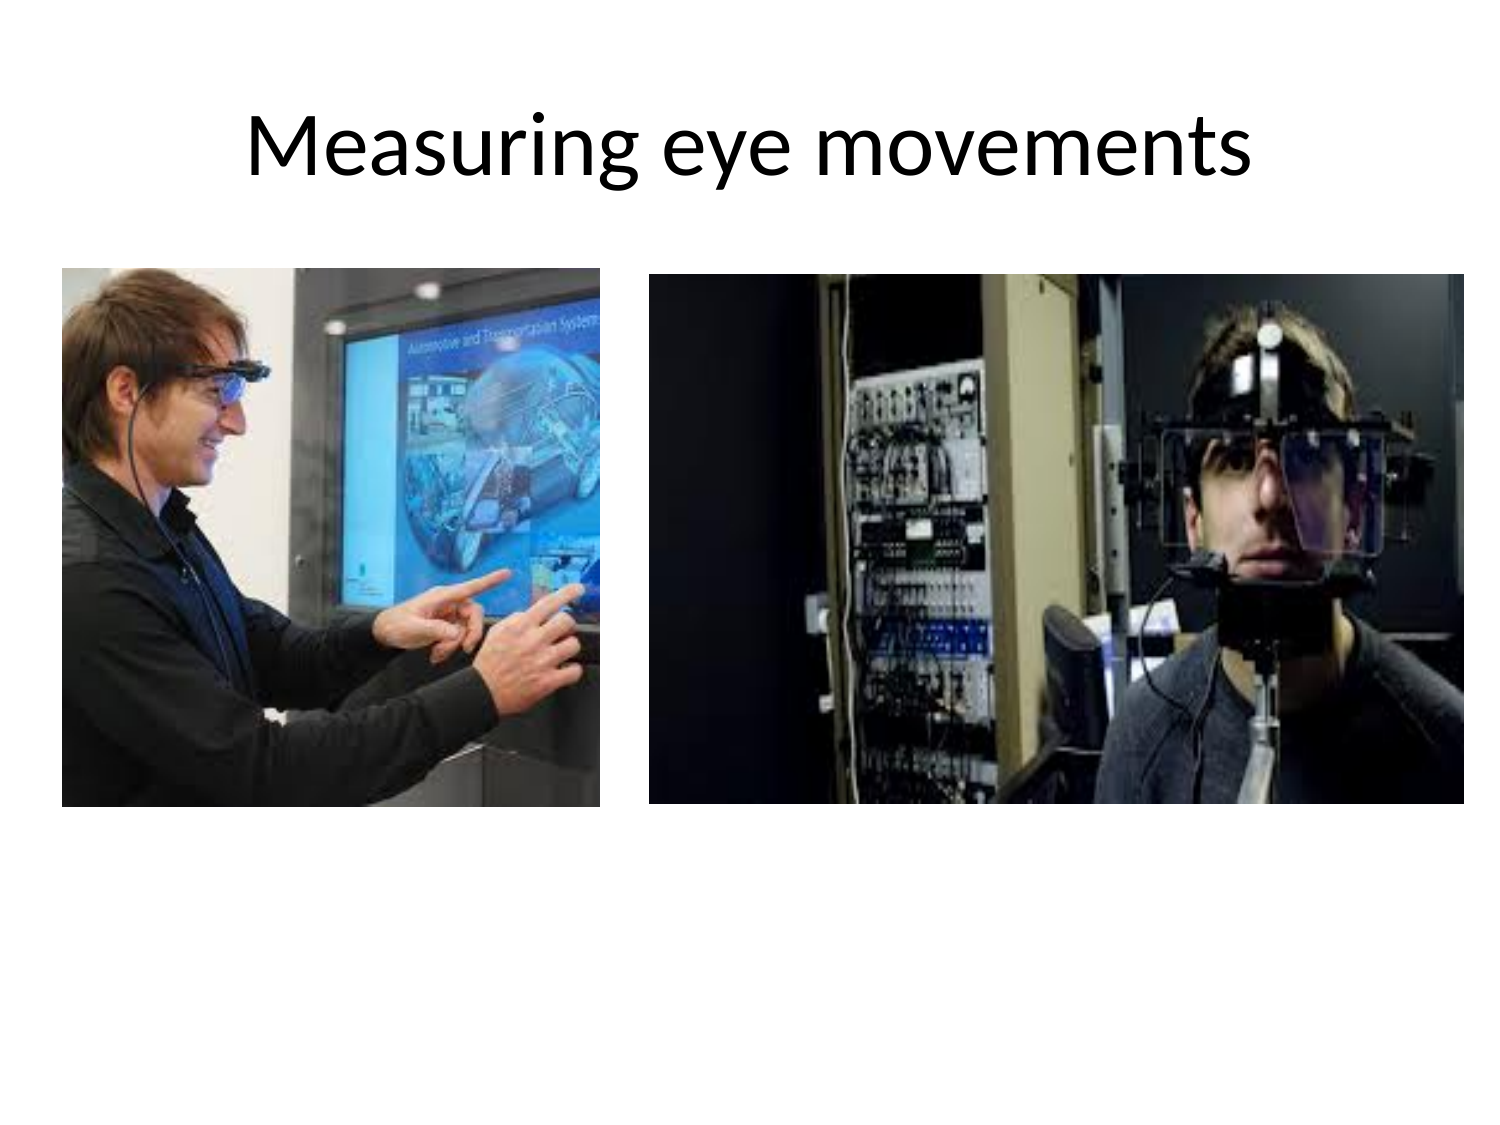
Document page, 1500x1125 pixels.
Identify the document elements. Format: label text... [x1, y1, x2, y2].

picture [649, 274, 1465, 804]
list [62, 268, 601, 807]
title Measuring eye movements [75, 45, 1425, 233]
